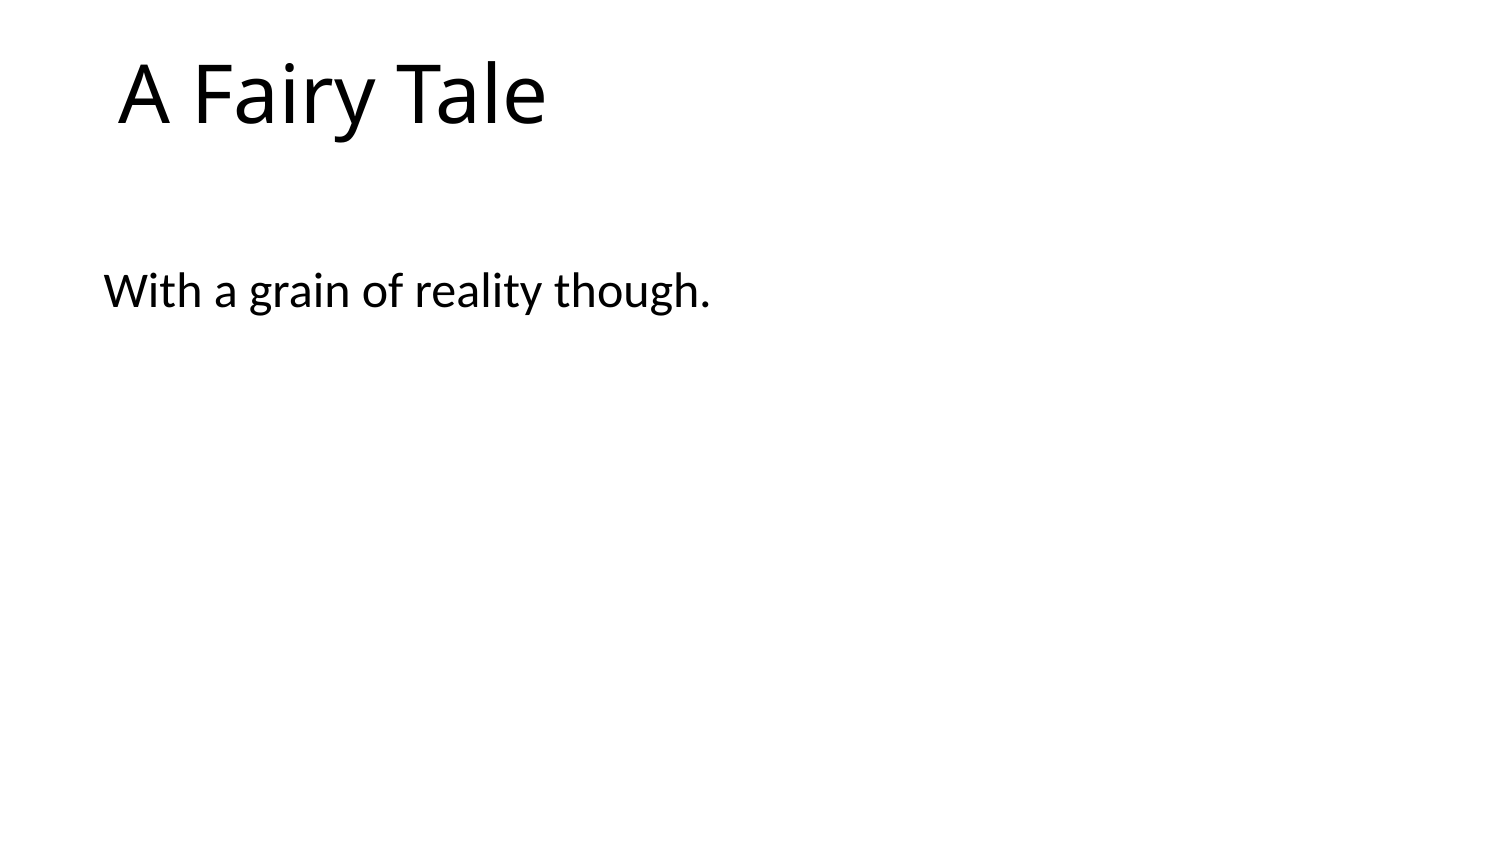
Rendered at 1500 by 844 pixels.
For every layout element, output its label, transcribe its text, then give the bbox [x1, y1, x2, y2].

list With a grain of reality though. [88, 256, 1381, 741]
title A Fairy Tale [103, 44, 1397, 149]
